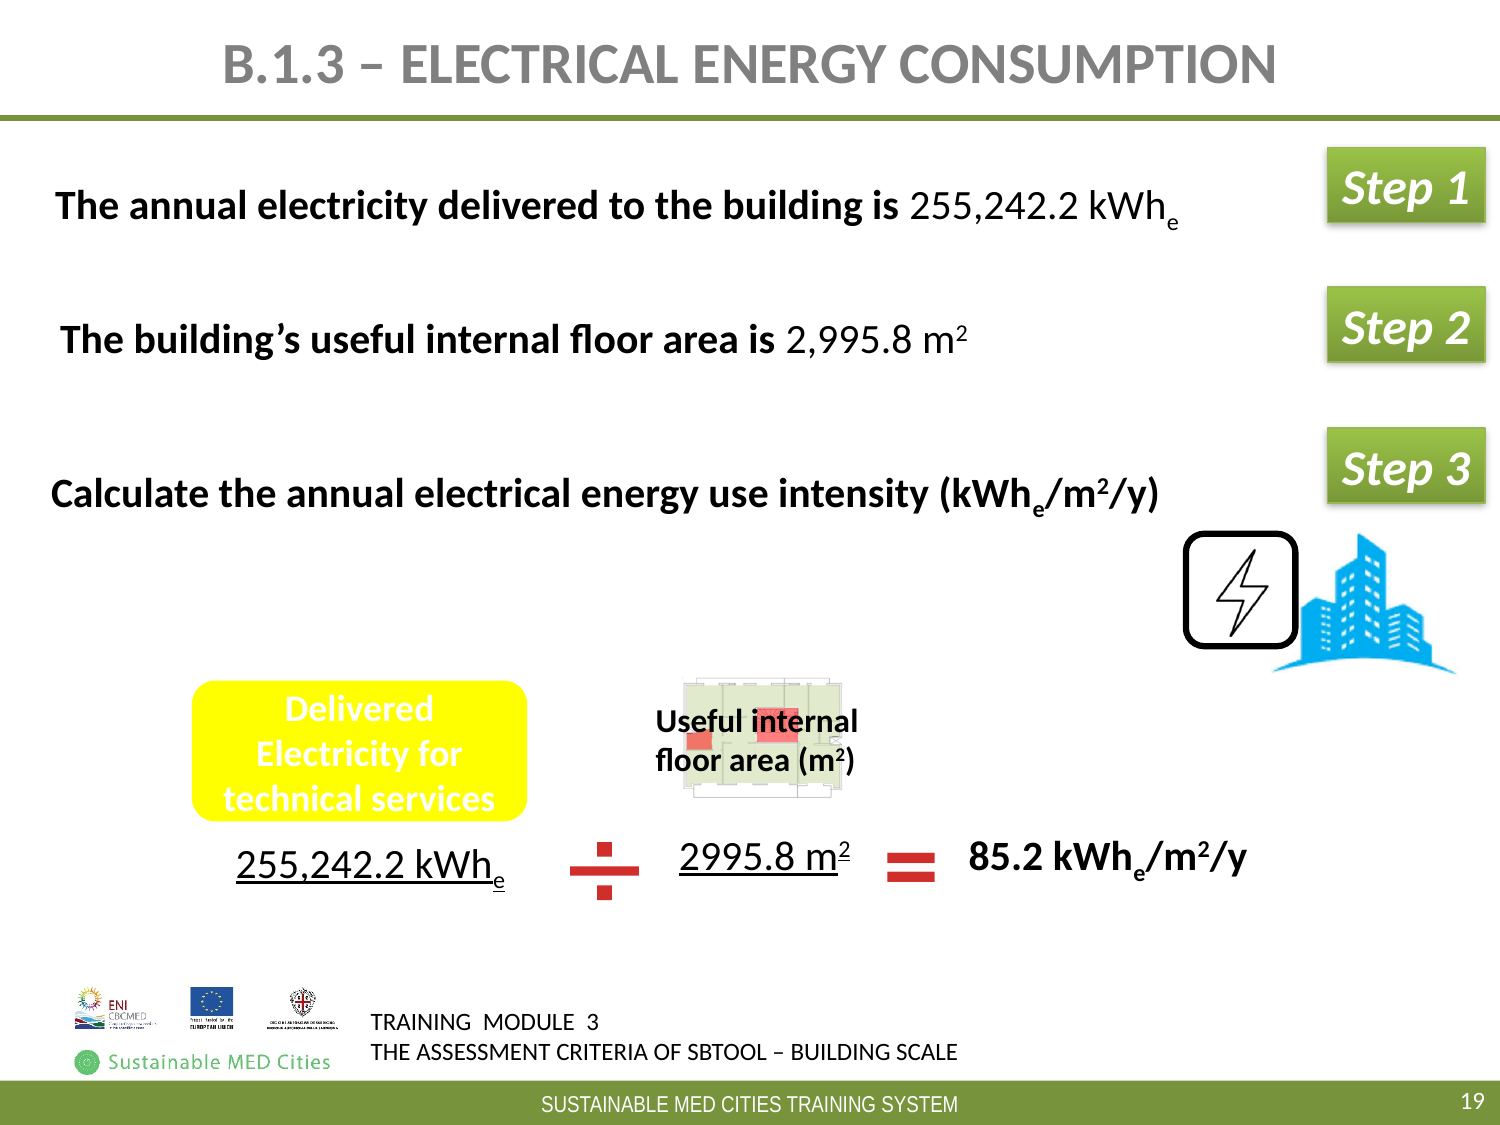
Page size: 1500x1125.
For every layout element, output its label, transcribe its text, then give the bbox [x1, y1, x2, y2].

text_box Calculate the annual electrical energy use intensity (kWhe/m2/y) [36, 458, 1438, 895]
picture [62, 978, 356, 1080]
text_box The building’s useful internal floor area is 2,995.8 m2 [45, 304, 993, 370]
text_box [191, 675, 1271, 936]
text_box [1185, 528, 1463, 686]
text_box The annual electricity delivered to the building is 255,242.2 kWhe [40, 170, 1194, 243]
text_box Step 3 [1327, 427, 1486, 504]
title B.1.3 – ELECTRICAL ENERGY CONSUMPTION [0, 0, 1500, 121]
slide_number 19 [1149, 1077, 1500, 1125]
text_box Step 1 [1327, 147, 1486, 223]
text_box Step 2 [1327, 286, 1486, 363]
